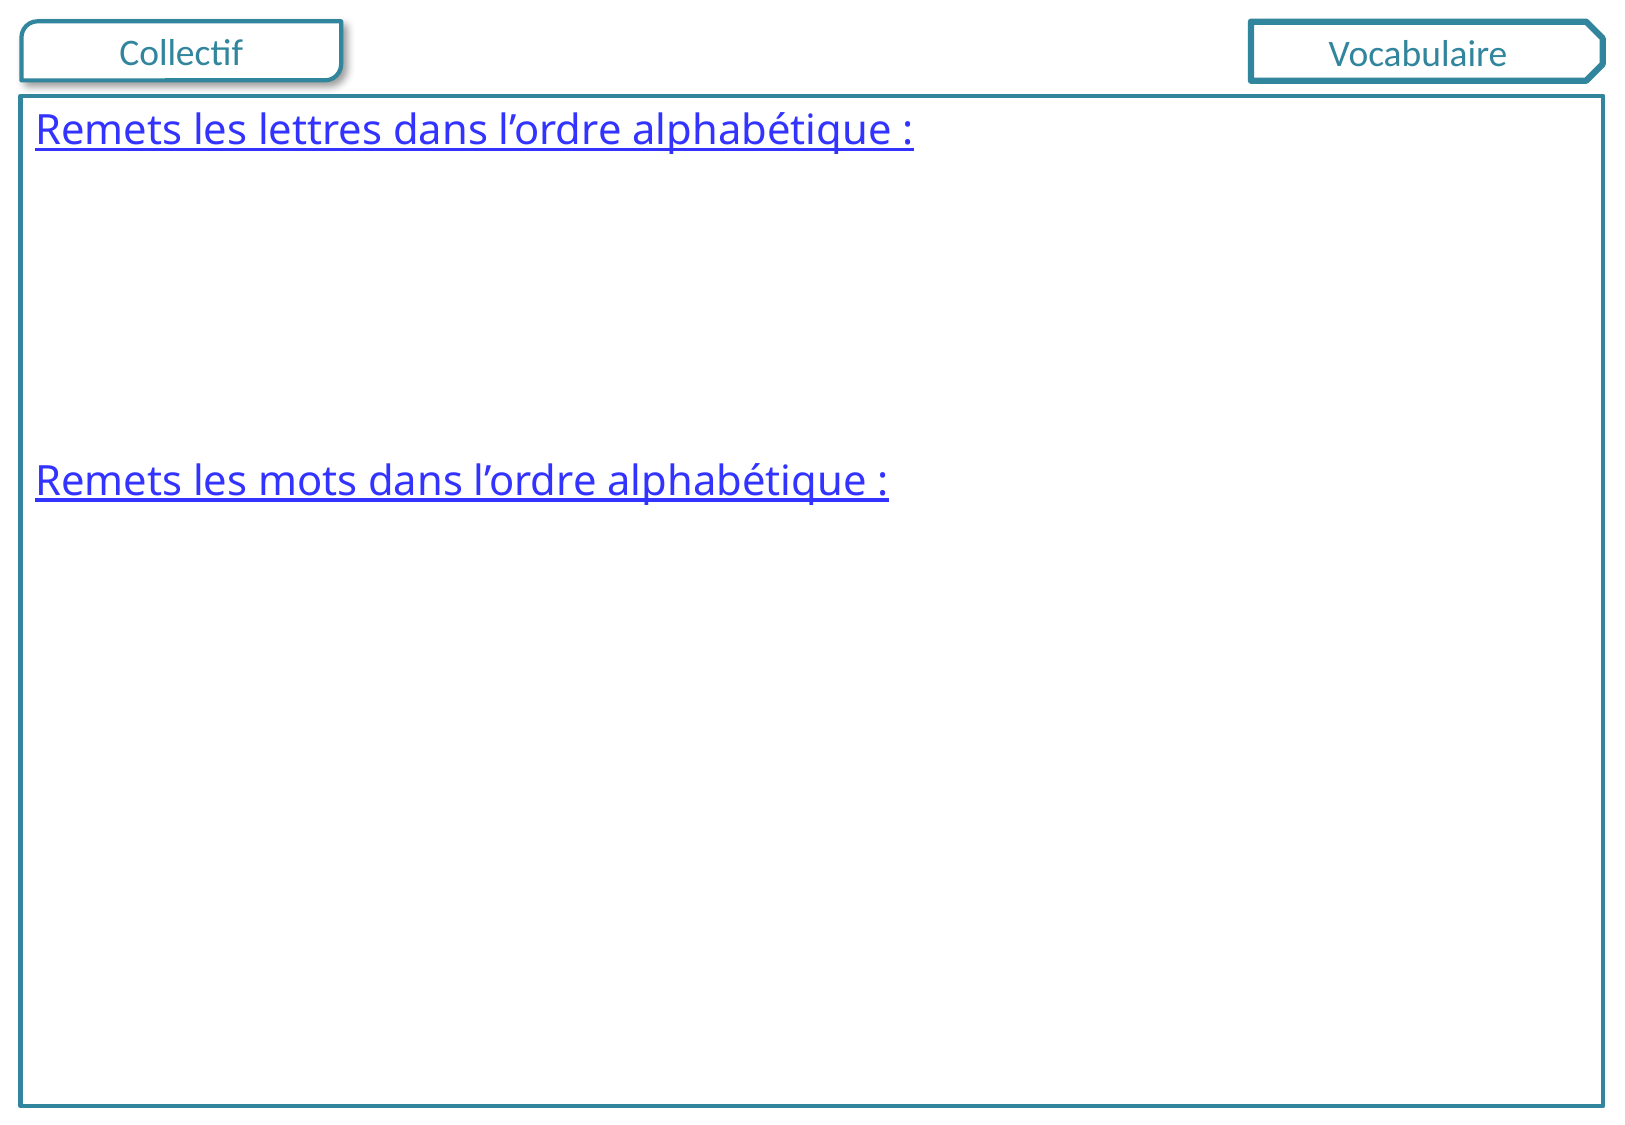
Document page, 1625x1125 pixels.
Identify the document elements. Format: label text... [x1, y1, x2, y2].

list Remets les lettres dans l’ordre alphabétique : Remets les mots dans l’ordre alphabétique : [18, 94, 1605, 1108]
list Vocabulaire [1251, 21, 1585, 81]
